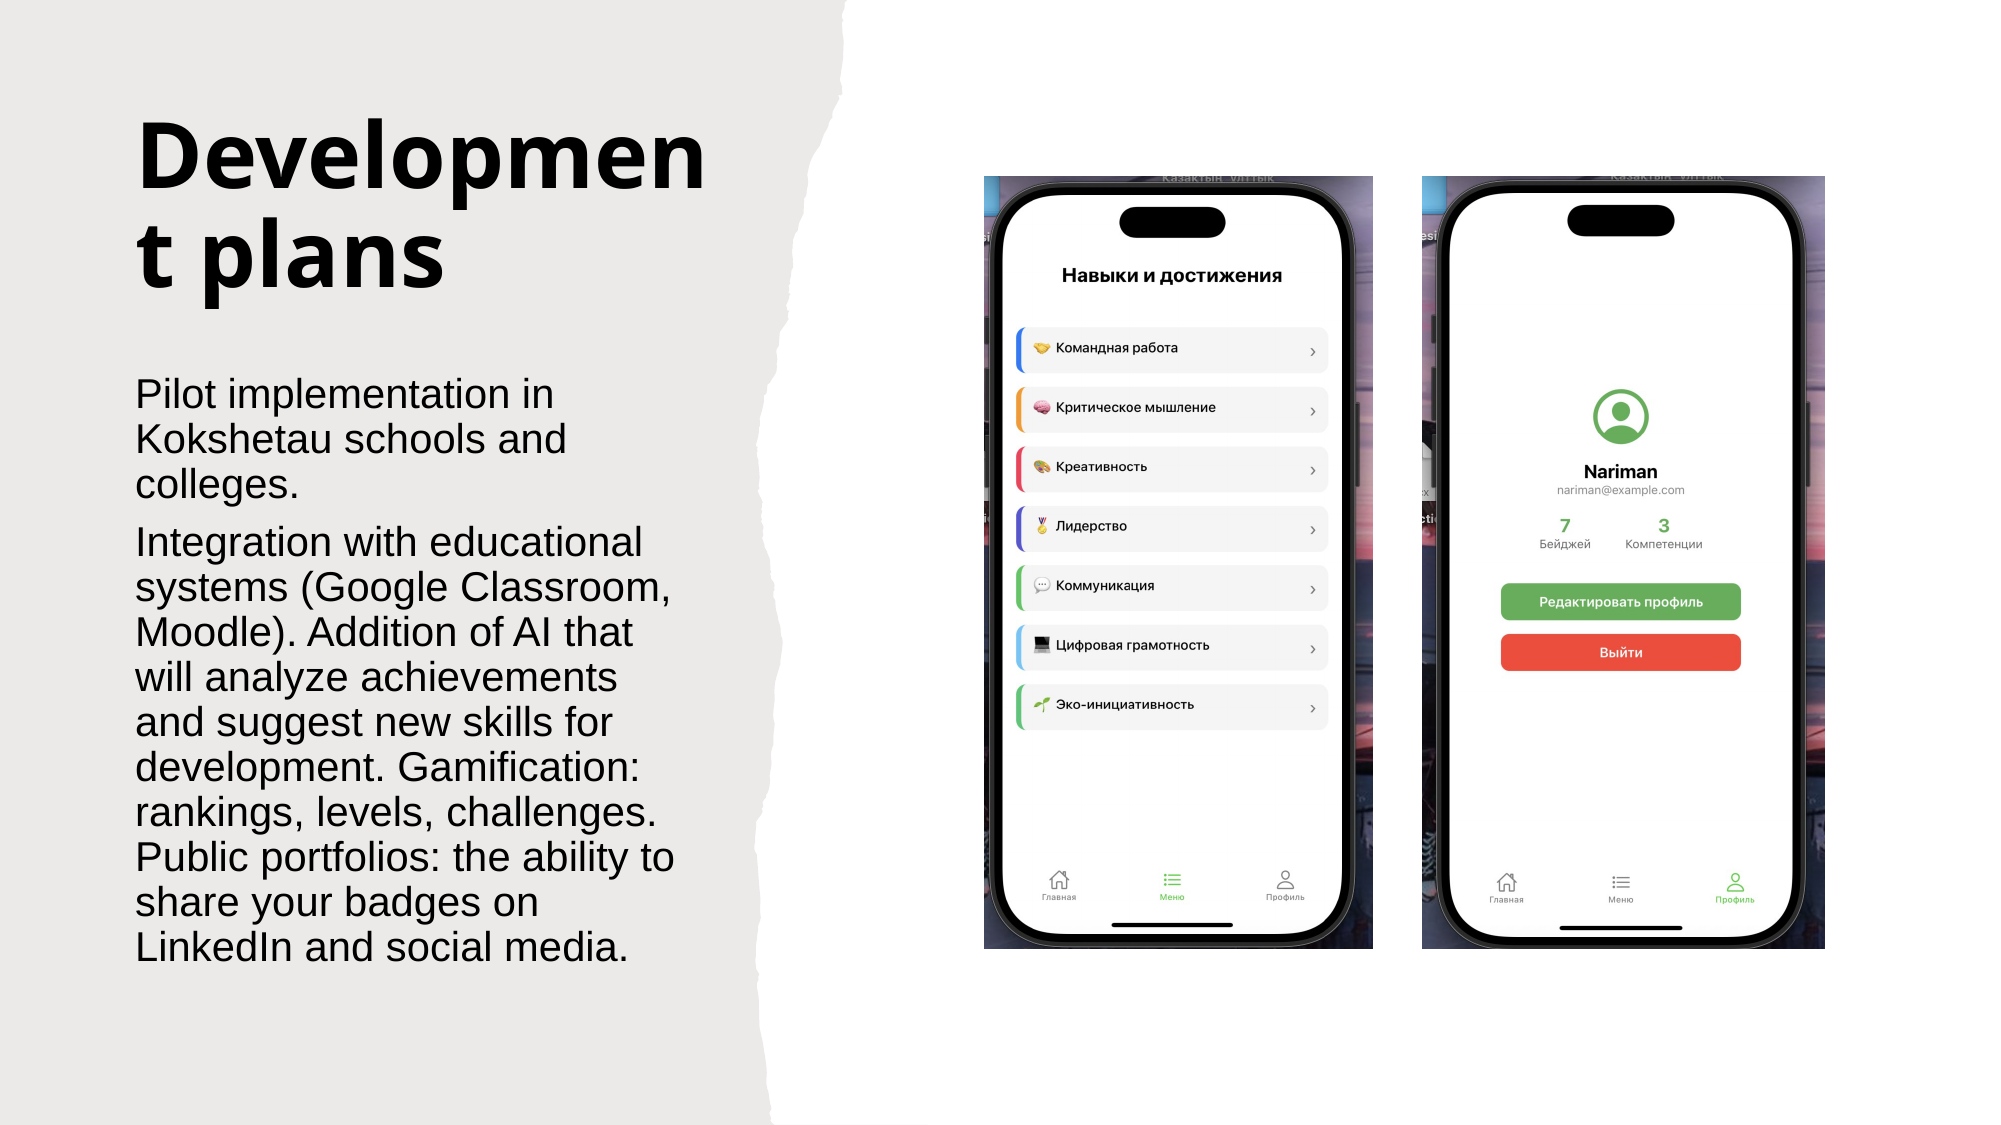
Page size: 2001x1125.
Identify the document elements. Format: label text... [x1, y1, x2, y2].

text_box [0, 0, 929, 1125]
title Development plans [120, 99, 725, 317]
picture [1422, 175, 1825, 950]
picture [983, 175, 1374, 950]
text_box [756, 0, 2000, 1125]
list Pilot implementation in Kokshetau schools and colleges. Integration with educational systems (Google Classroom, Moodle). Addition of AI that will analyze achievements and suggest new skills for development. Gamification: rankings, levels, challenges. Public portfolios: the ability to share your badges on LinkedIn and social media. [120, 365, 702, 1025]
